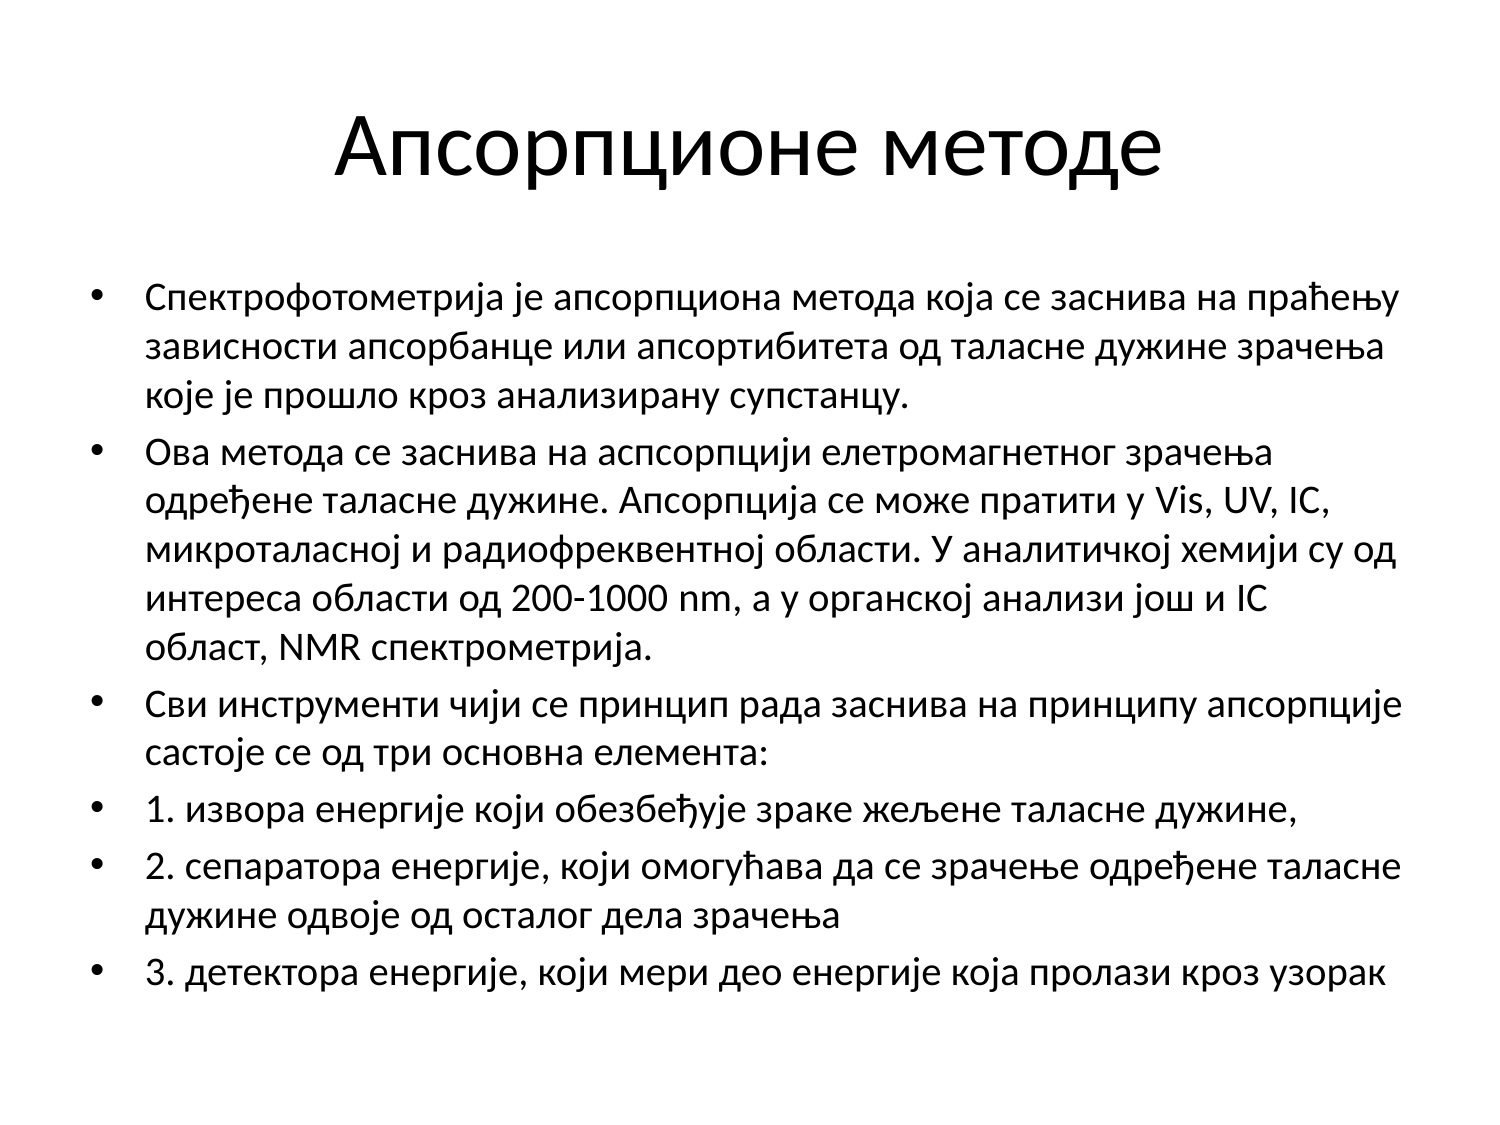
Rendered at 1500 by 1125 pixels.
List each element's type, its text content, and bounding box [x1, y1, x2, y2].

list Спектрофотометрија је апсорпциона метода која се заснива на праћењу зависности апсорбанце или апсортибитета од таласне дужине зрачења које је прошло кроз анализирану супстанцу. Ова метода се заснива на аспсорпцији елетромагнетног зрачења одређене таласне дужине. Апсорпција се може пратити у Vis, UV, IC, микроталасној и радиофреквентној области. У аналитичкој хемији су од интереса области од 200-1000 nm, а у органској анализи још и IC област, NMR спектрометрија. Сви инструменти чији се принцип рада заснива на принципу апсорпције састоје се од три основна елемента: 1. извора енергије који обезбеђује зраке жељене таласне дужине, 2. сепаратора енергије, који омогућава да се зрачење одређене таласне дужине одвоје од осталог дела зрачења 3. детектора енергије, који мери део енергије која пролази кроз узорак [75, 262, 1425, 1005]
title Апсорпционе методе [75, 45, 1425, 233]
